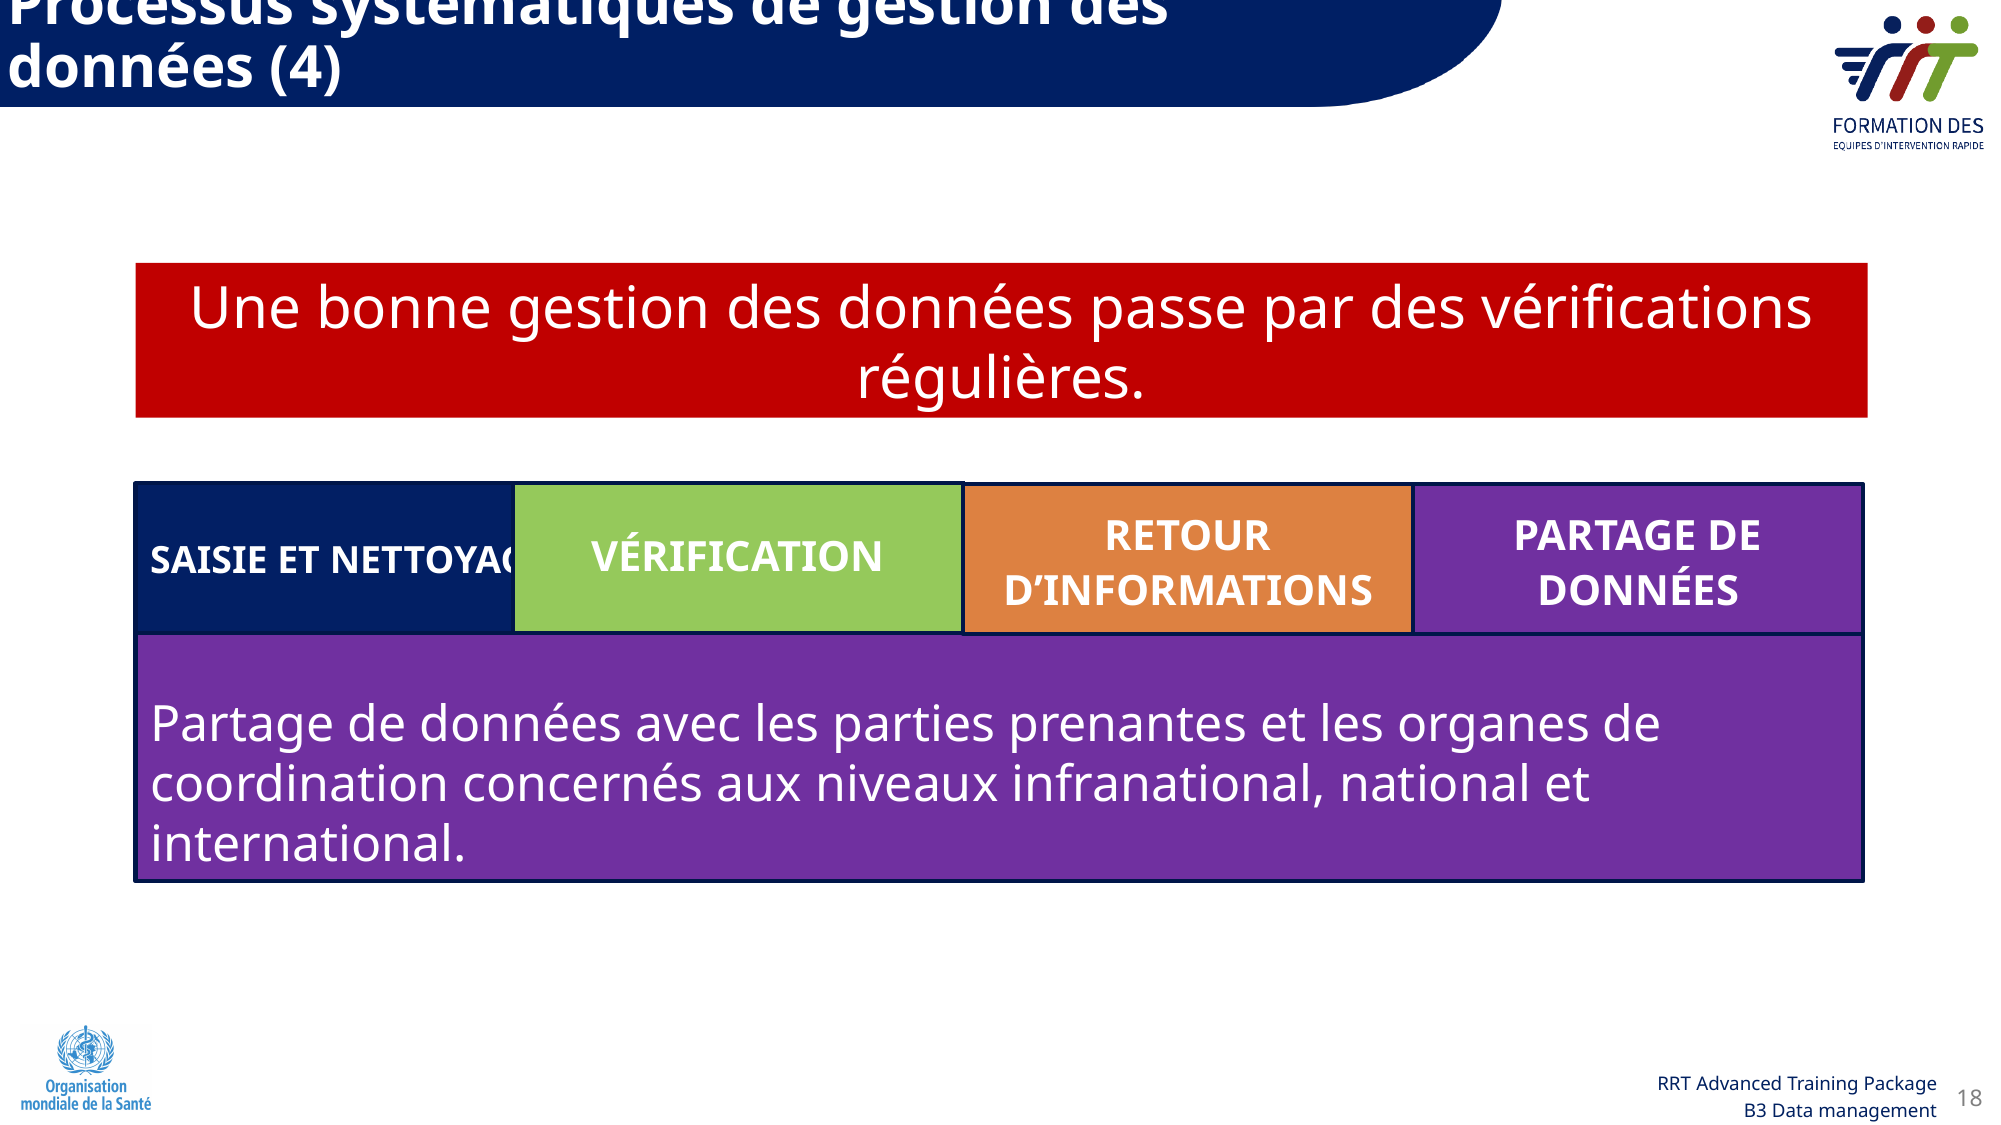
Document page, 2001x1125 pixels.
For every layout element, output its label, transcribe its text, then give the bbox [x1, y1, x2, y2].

text_box VÉRIFICATION [511, 481, 965, 635]
picture [0, 0, 1502, 107]
text_box Une bonne gestion des données passe par des vérifications régulières. [135, 262, 1868, 418]
picture [1833, 15, 1984, 151]
text_box PARTAGE DE DONNÉES [1411, 482, 1865, 636]
text_box Processus systématiques de gestion des données (4) [0, 0, 1493, 87]
text_box SAISIE ET NETTOYAGE [133, 481, 511, 635]
text_box [133, 635, 1865, 883]
text_box RETOUR D’INFORMATIONS [961, 482, 1411, 636]
text_box Partage de données avec les parties prenantes et les organes de coordination concernés aux niveaux infranational, national et international. [135, 684, 1868, 950]
picture [20, 1024, 152, 1111]
